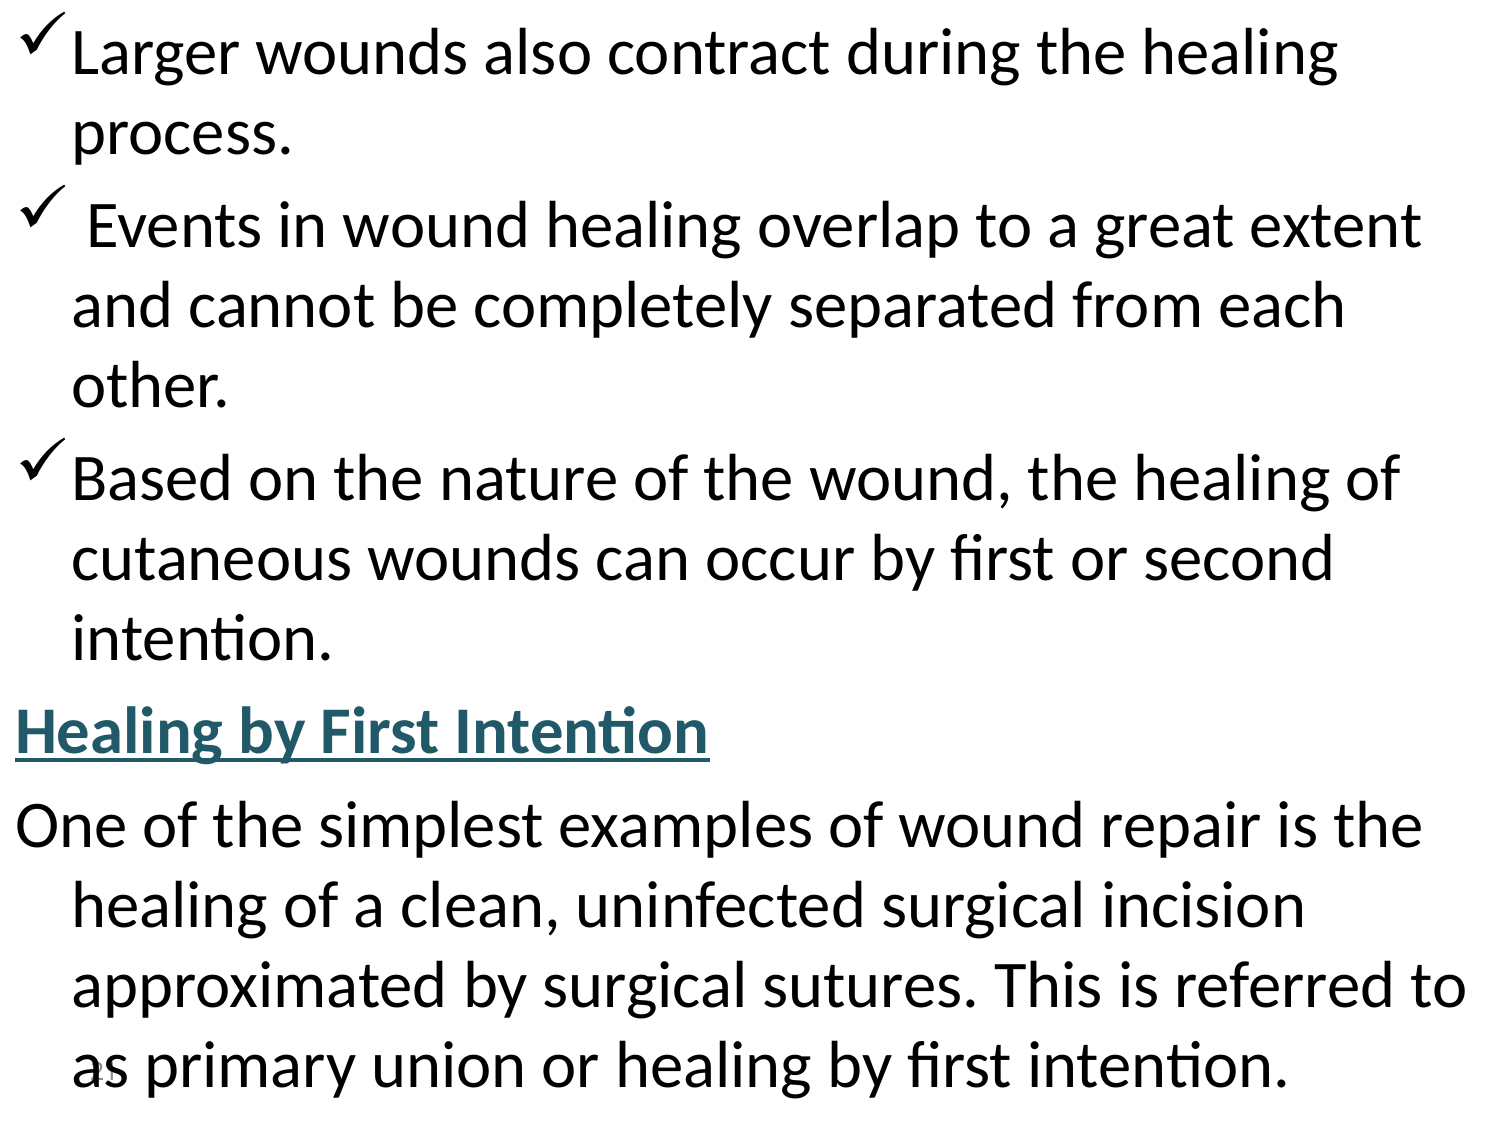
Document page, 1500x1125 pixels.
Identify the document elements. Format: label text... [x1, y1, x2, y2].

list Larger wounds also contract during the healing process. Events in wound healing overlap to a great extent and cannot be completely separated from each other. Based on the nature of the wound, the healing of cutaneous wounds can occur by first or second intention. Healing by First Intention One of the simplest examples of wound repair is the healing of a clean, uninfected surgical incision approximated by surgical sutures. This is referred to as primary union or healing by first intention. [0, 0, 1500, 1125]
slide_number 21 [75, 1042, 425, 1103]
